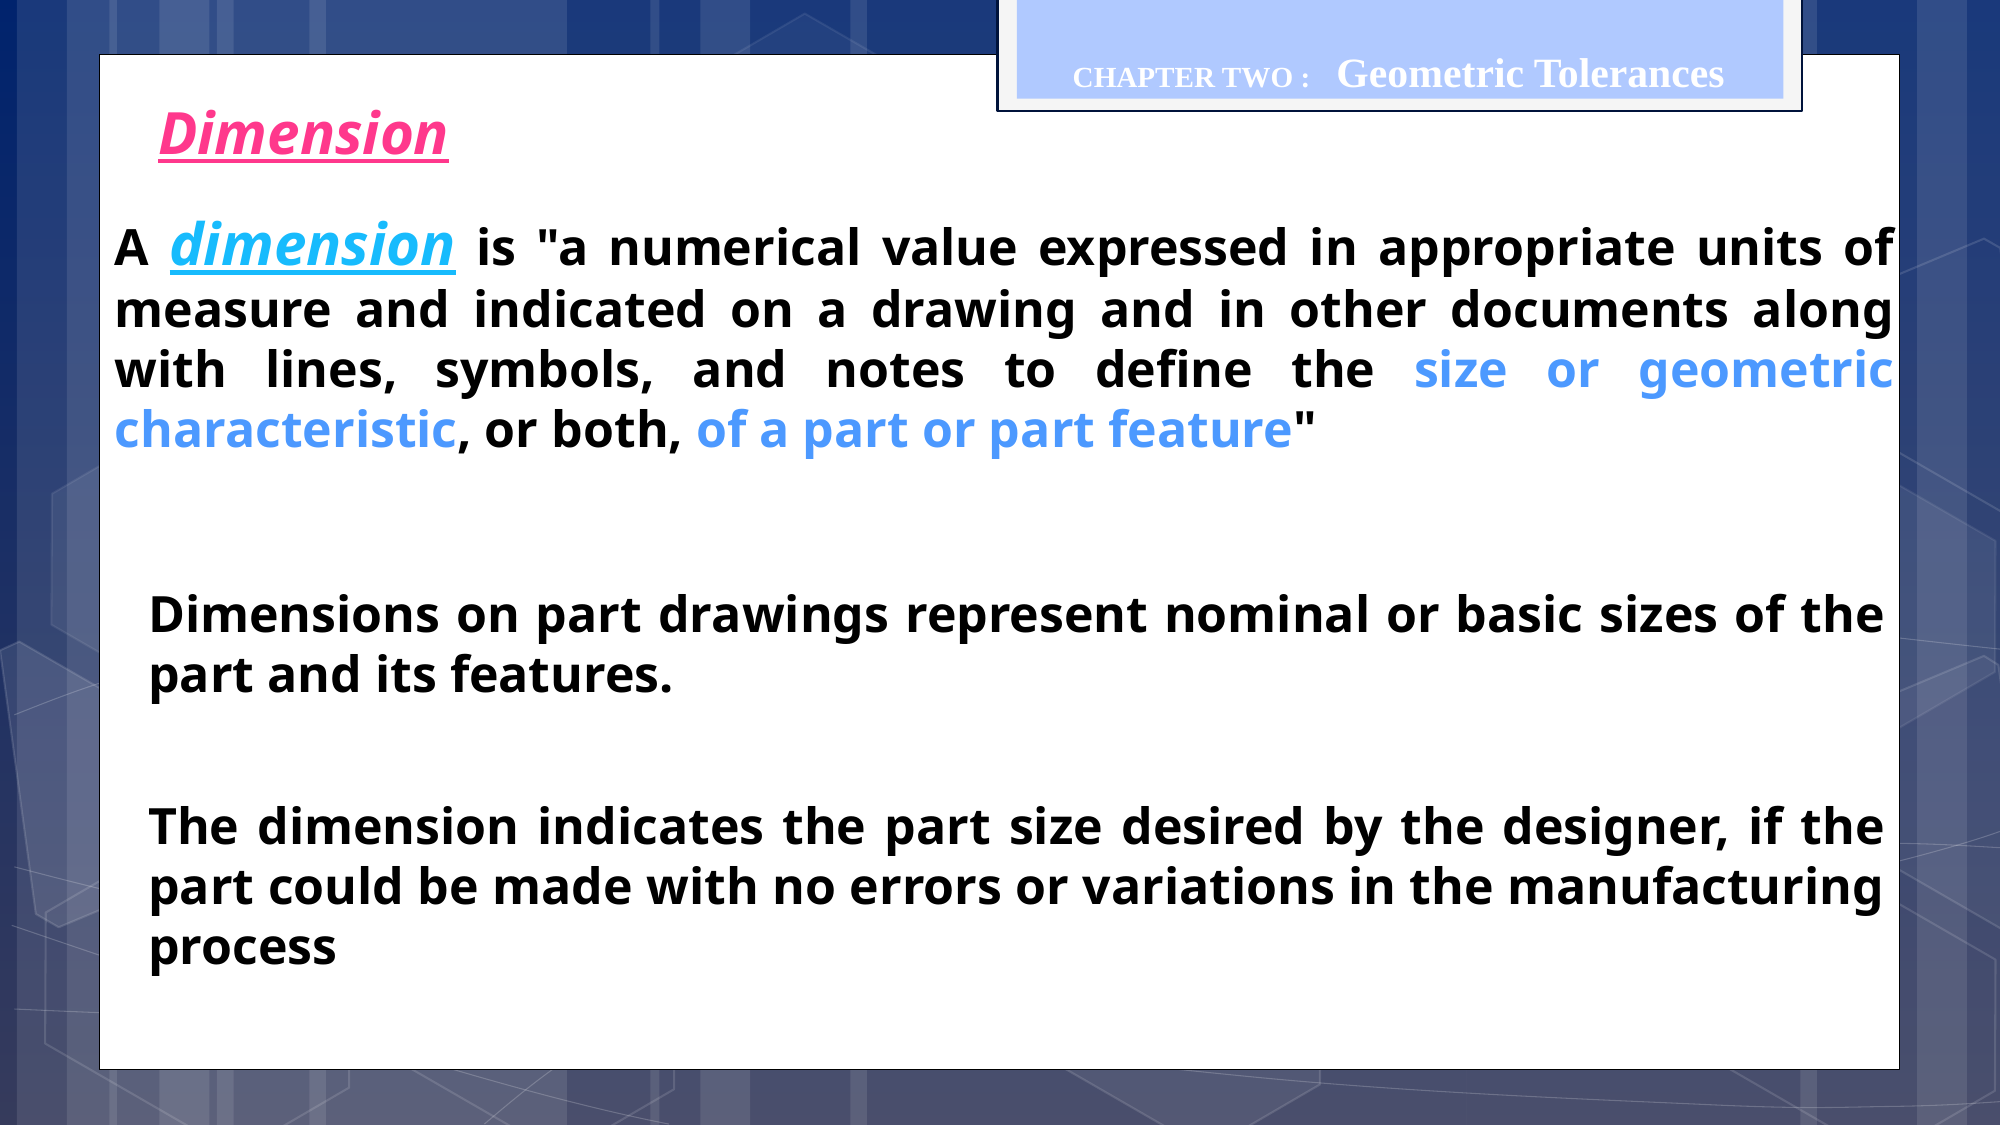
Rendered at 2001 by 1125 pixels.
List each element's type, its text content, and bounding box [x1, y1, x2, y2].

text_box A dimension is "a numerical value expressed in appropriate units of measure and indicated on a drawing and in other documents along with lines, symbols, and notes to define the size or geometric characteristic, or both, of a part or part feature" [99, 200, 1910, 465]
text_box Dimensions on part drawings represent nominal or basic sizes of the part and its features. [133, 574, 1900, 710]
text_box Dimension [143, 88, 538, 174]
text_box The dimension indicates the part size desired by the designer, if the part could be made with no errors or variations in the manufacturing process [133, 787, 1900, 983]
text_box CHAPTER TWO : Geometric Tolerances [940, 0, 1858, 110]
